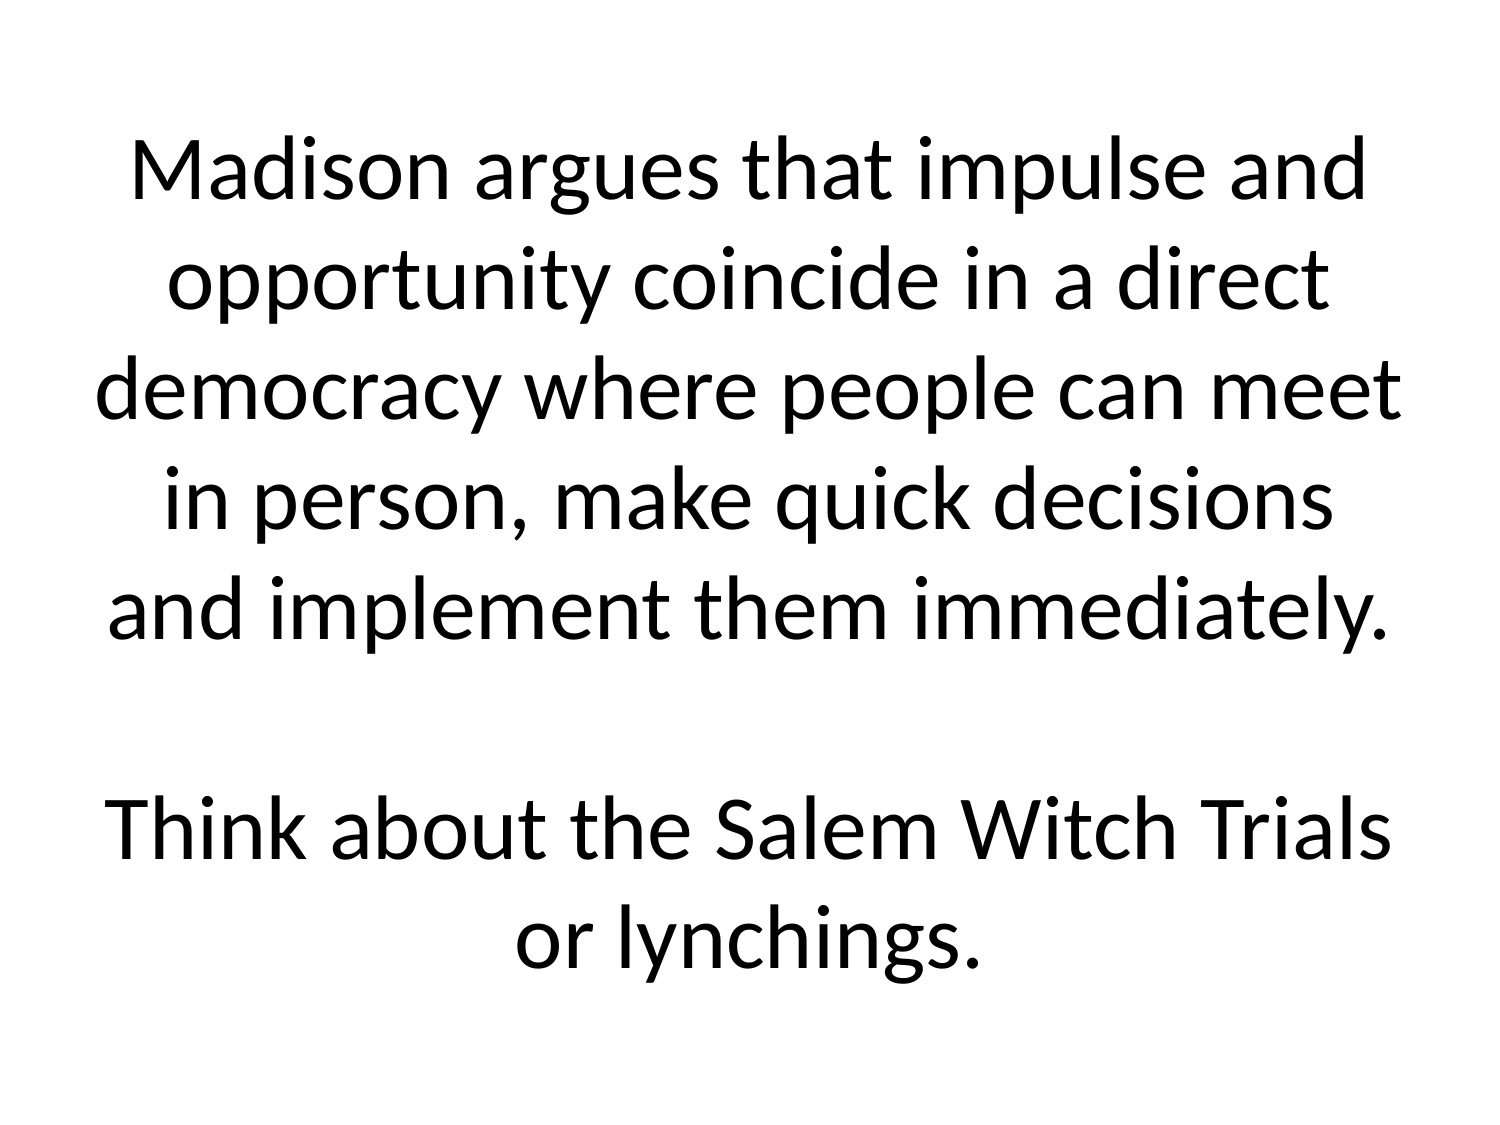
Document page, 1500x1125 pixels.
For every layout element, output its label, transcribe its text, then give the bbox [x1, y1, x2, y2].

title Madison argues that impulse and opportunity coincide in a direct democracy where people can meet in person, make quick decisions and implement them immediately. Think about the Salem Witch Trials or lynchings. [74, 44, 1426, 1051]
